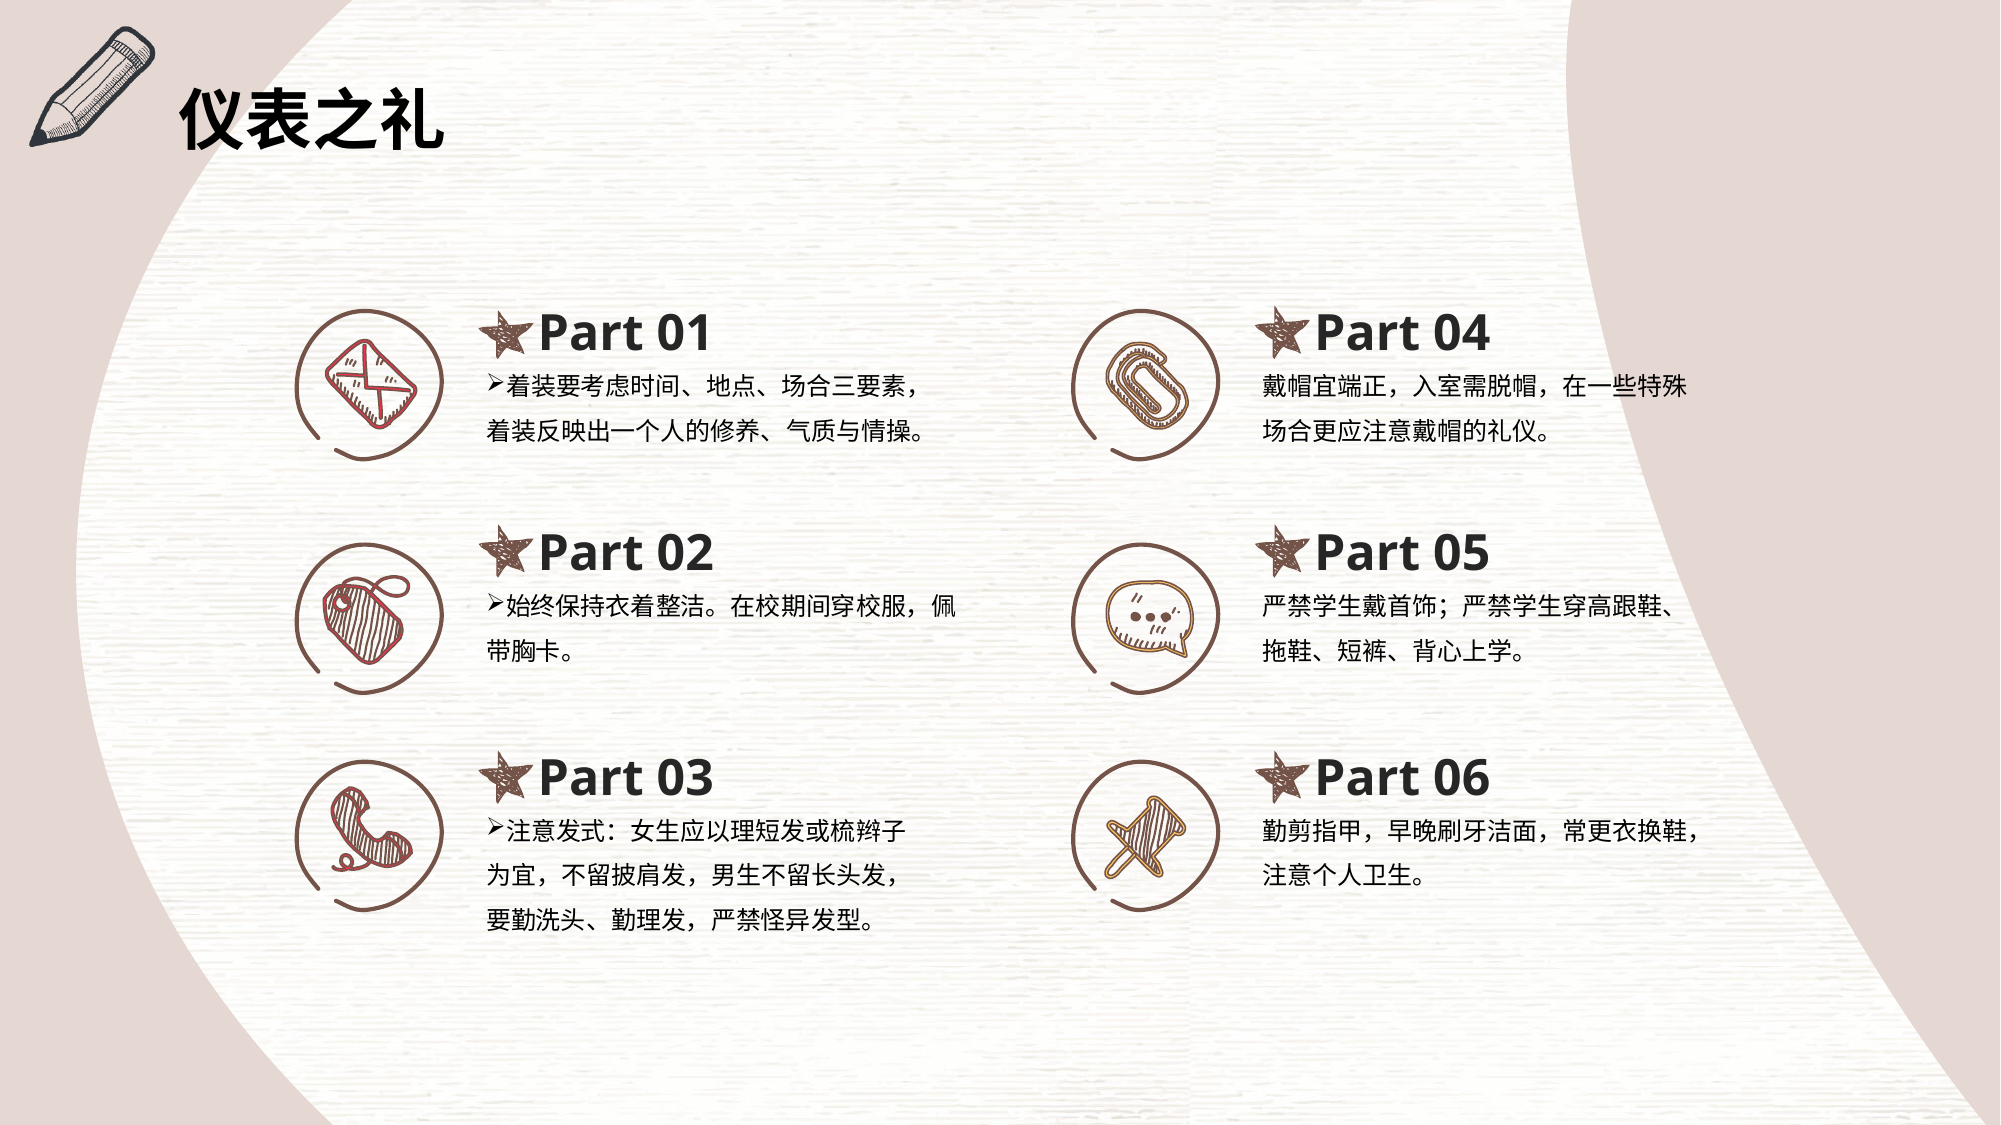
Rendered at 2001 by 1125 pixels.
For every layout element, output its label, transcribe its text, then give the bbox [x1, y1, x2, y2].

picture [77, 0, 1985, 1125]
picture [14, 16, 165, 167]
text_box 仪表之礼 [165, 70, 944, 165]
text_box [295, 293, 1721, 939]
